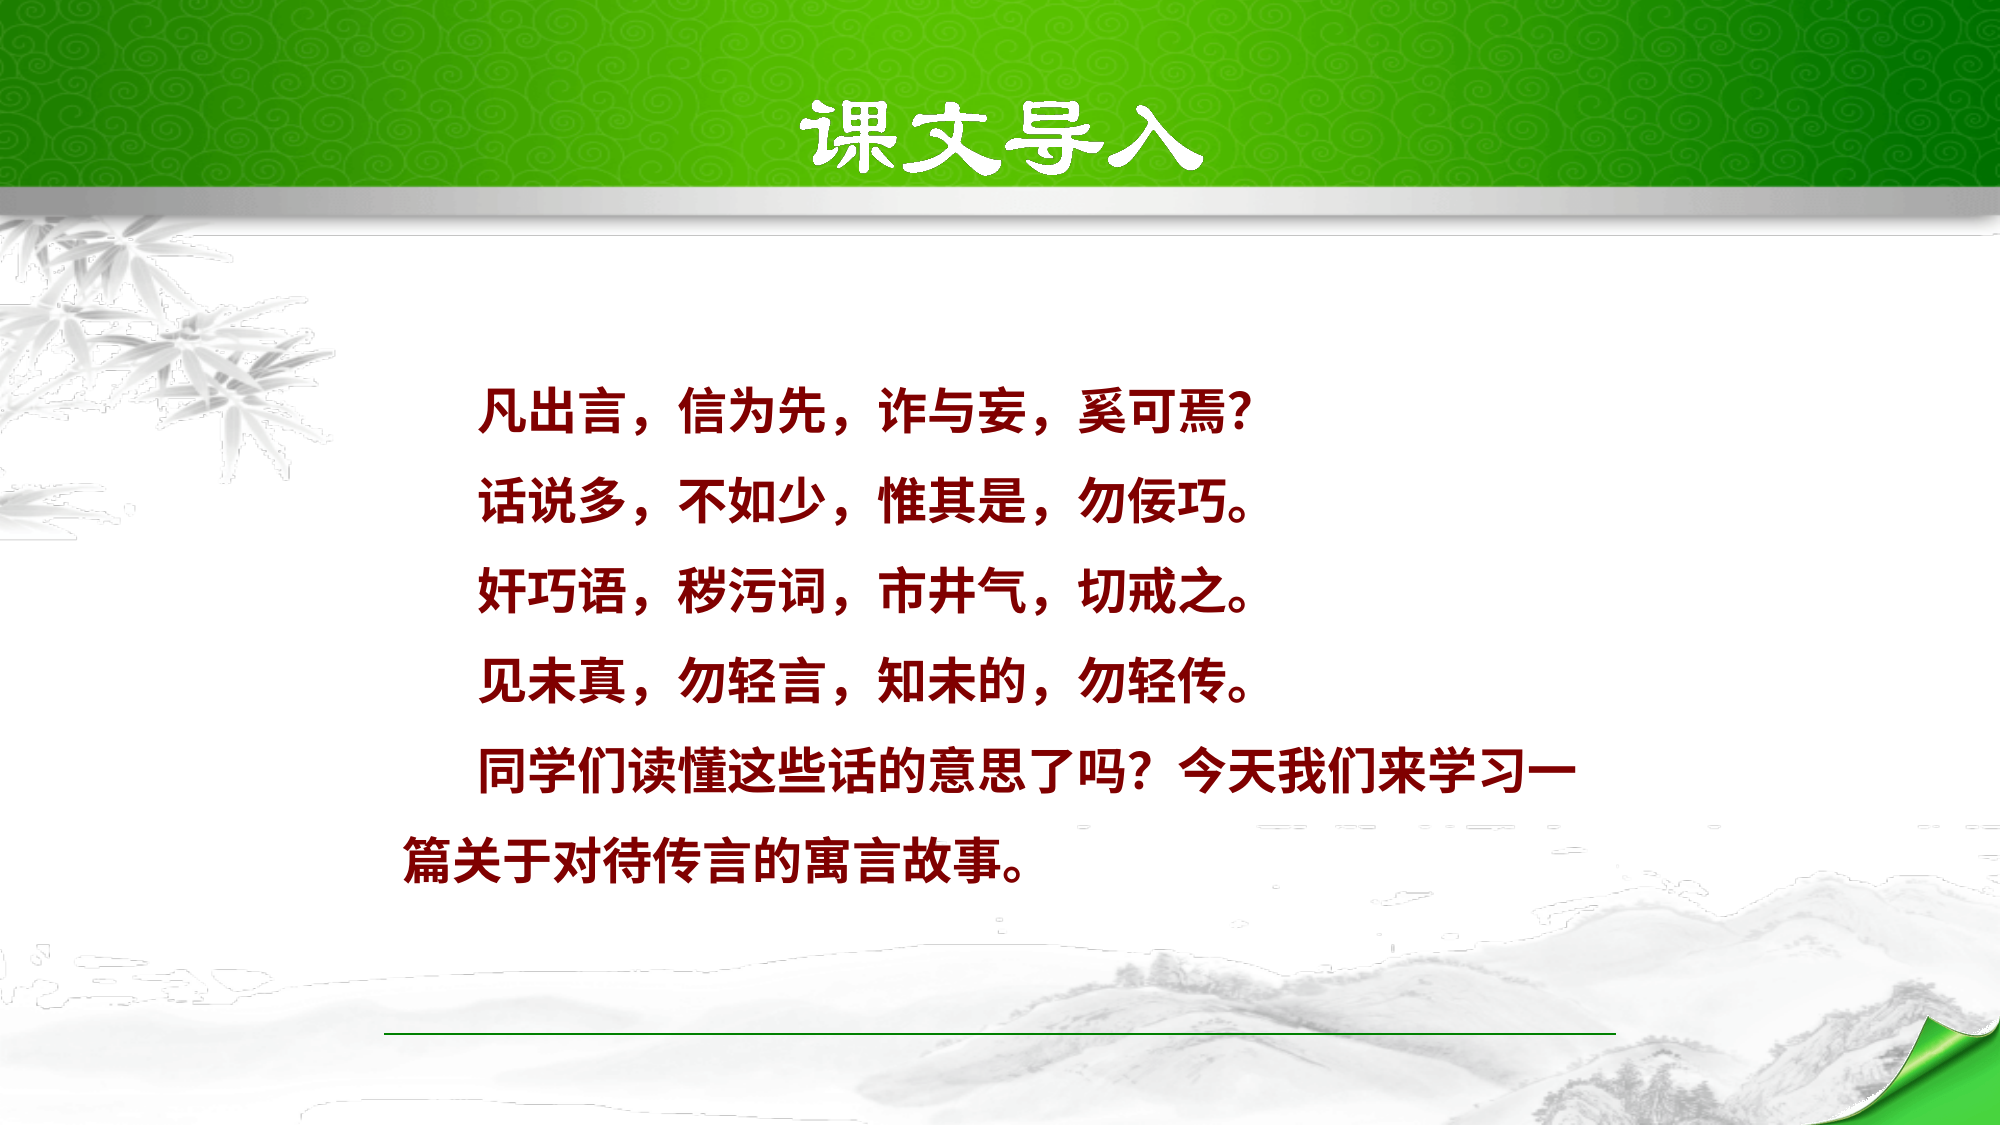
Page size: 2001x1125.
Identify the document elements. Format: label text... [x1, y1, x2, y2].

picture [0, 779, 2000, 1125]
picture [0, 0, 2000, 570]
text_box 凡出言，信为先，诈与妄，奚可焉？ 话说多，不如少，惟其是，勿佞巧。 奸巧语，秽污词，市井气，切戒之。 见未真，勿轻言，知未的，勿轻传。 同学们读懂这些话的意思了吗？今天我们来学习一篇关于对待传言的寓言故事。 [387, 581, 1619, 776]
